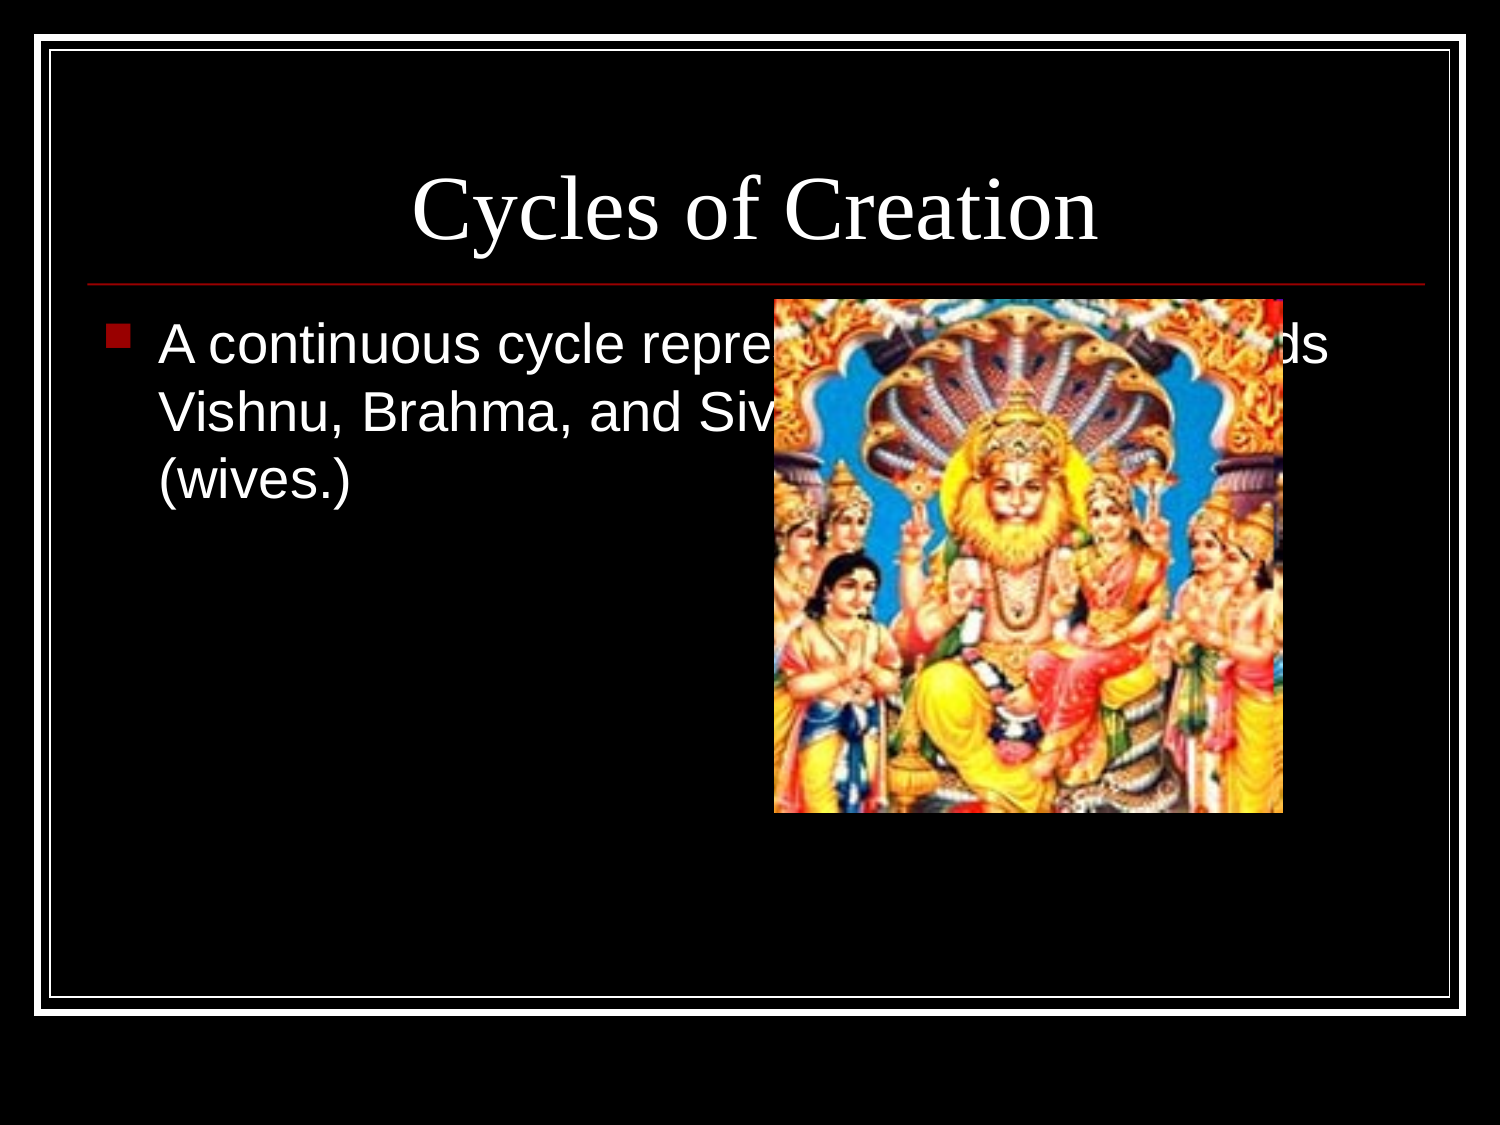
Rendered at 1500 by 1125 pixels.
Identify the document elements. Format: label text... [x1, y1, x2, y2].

title Cycles of Creation [87, 77, 1426, 266]
list A continuous cycle represented by Hindu Gods Vishnu, Brahma, and Siva and their shaktis (wives.) [87, 299, 1426, 963]
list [774, 299, 1283, 813]
